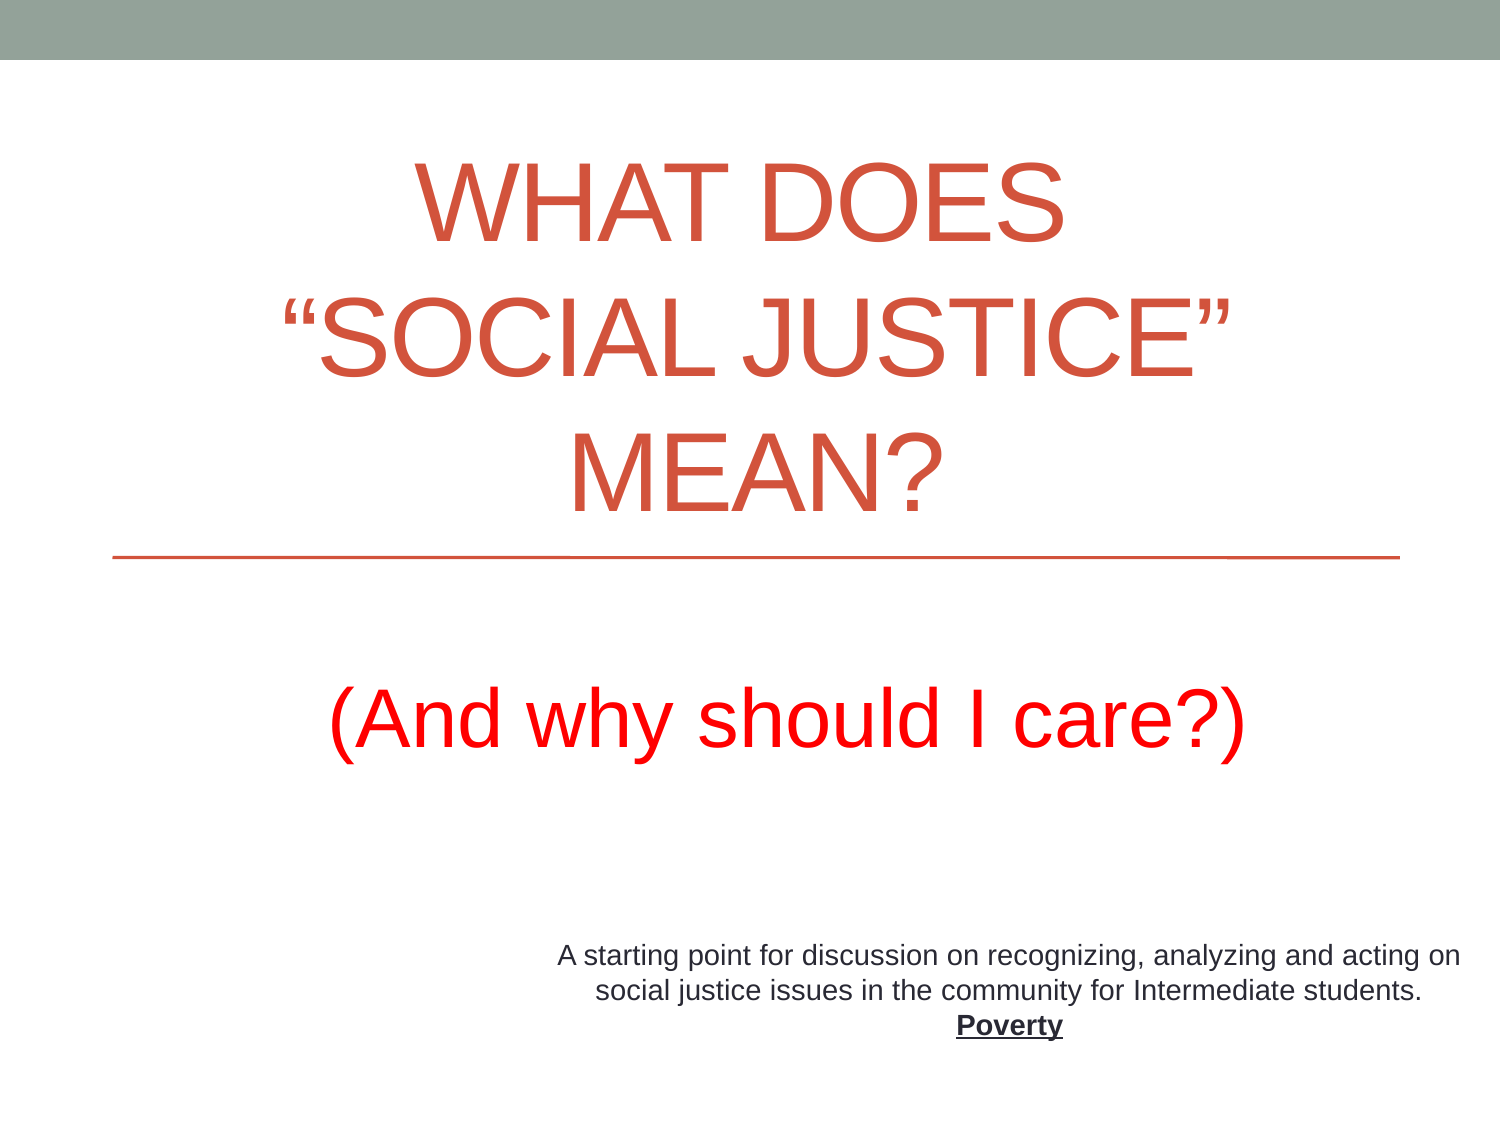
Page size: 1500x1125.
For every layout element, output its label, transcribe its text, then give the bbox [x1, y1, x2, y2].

title What does “Social Justice” mean? [112, 224, 1400, 542]
subtitle (And why should I care?) [312, 656, 1270, 819]
text_box A starting point for discussion on recognizing, analyzing and acting on social justice issues in the community for Intermediate students. Poverty [537, 928, 1483, 1049]
